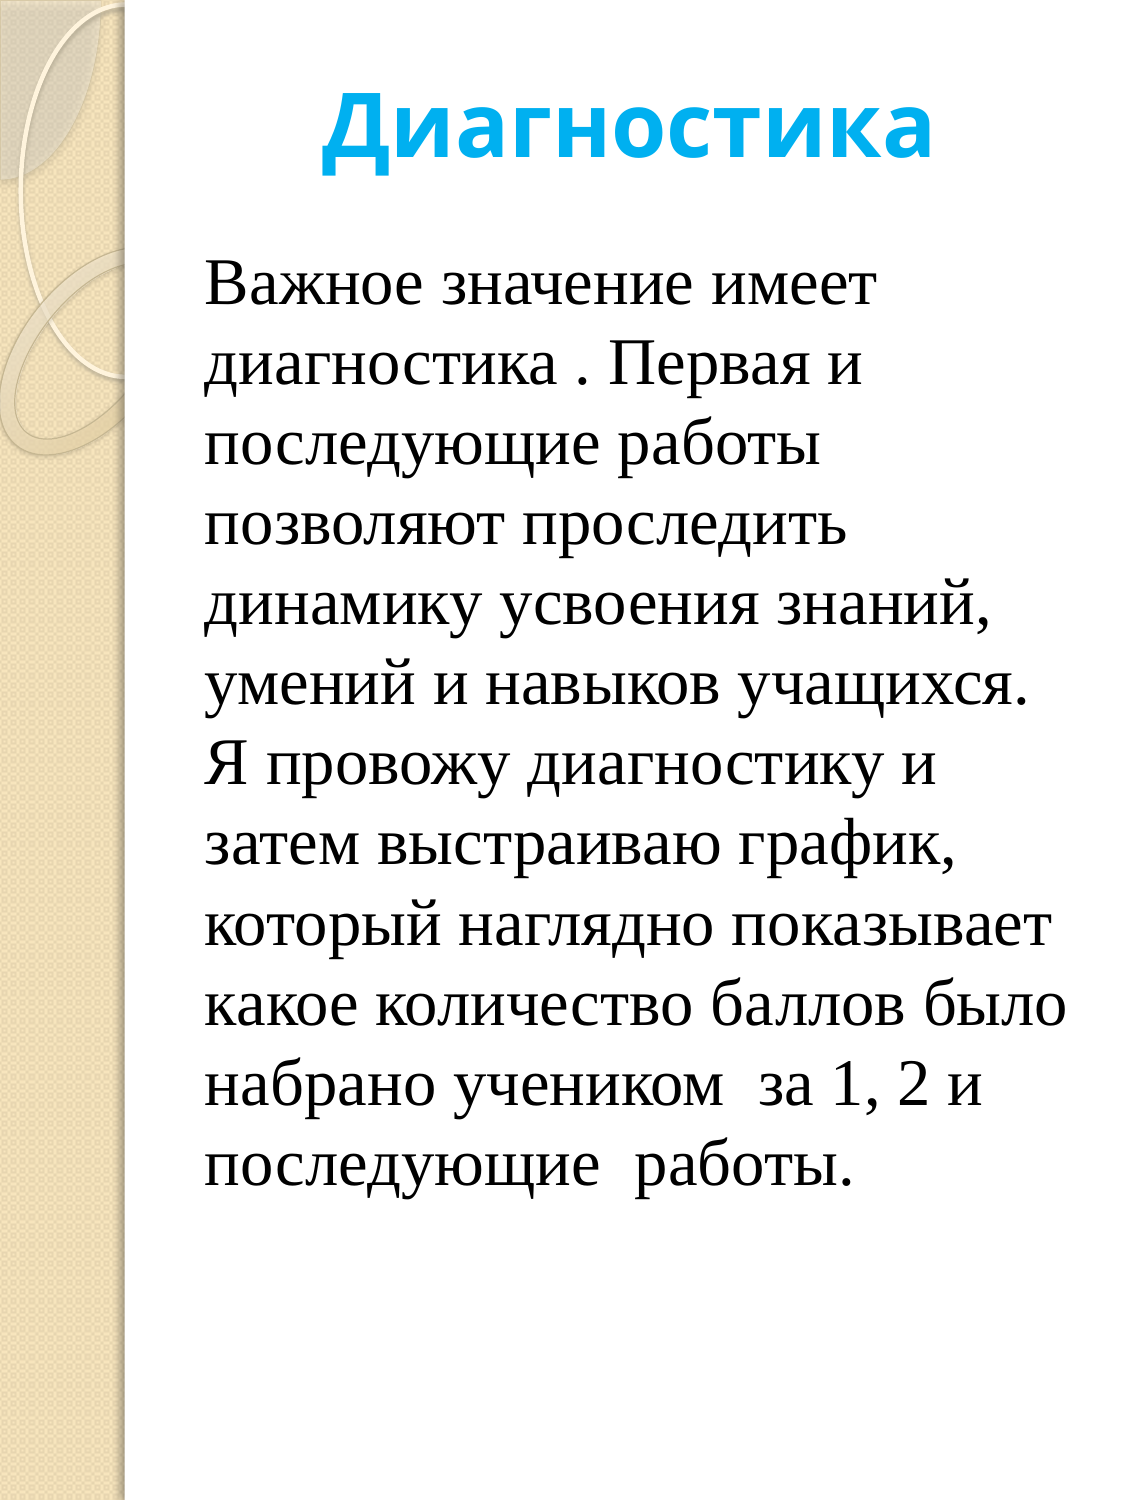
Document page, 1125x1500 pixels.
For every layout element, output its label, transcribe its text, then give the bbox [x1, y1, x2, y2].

title Диагностика [176, 60, 1083, 183]
list Важное значение имеет диагностика . Первая и последующие работы позволяют проследить динамику усвоения знаний, умений и навыков учащихся. Я провожу диагностику и затем выстраиваю график, который наглядно показывает какое количество баллов было набрано учеником за 1, 2 и последующие работы. [176, 230, 1100, 1367]
